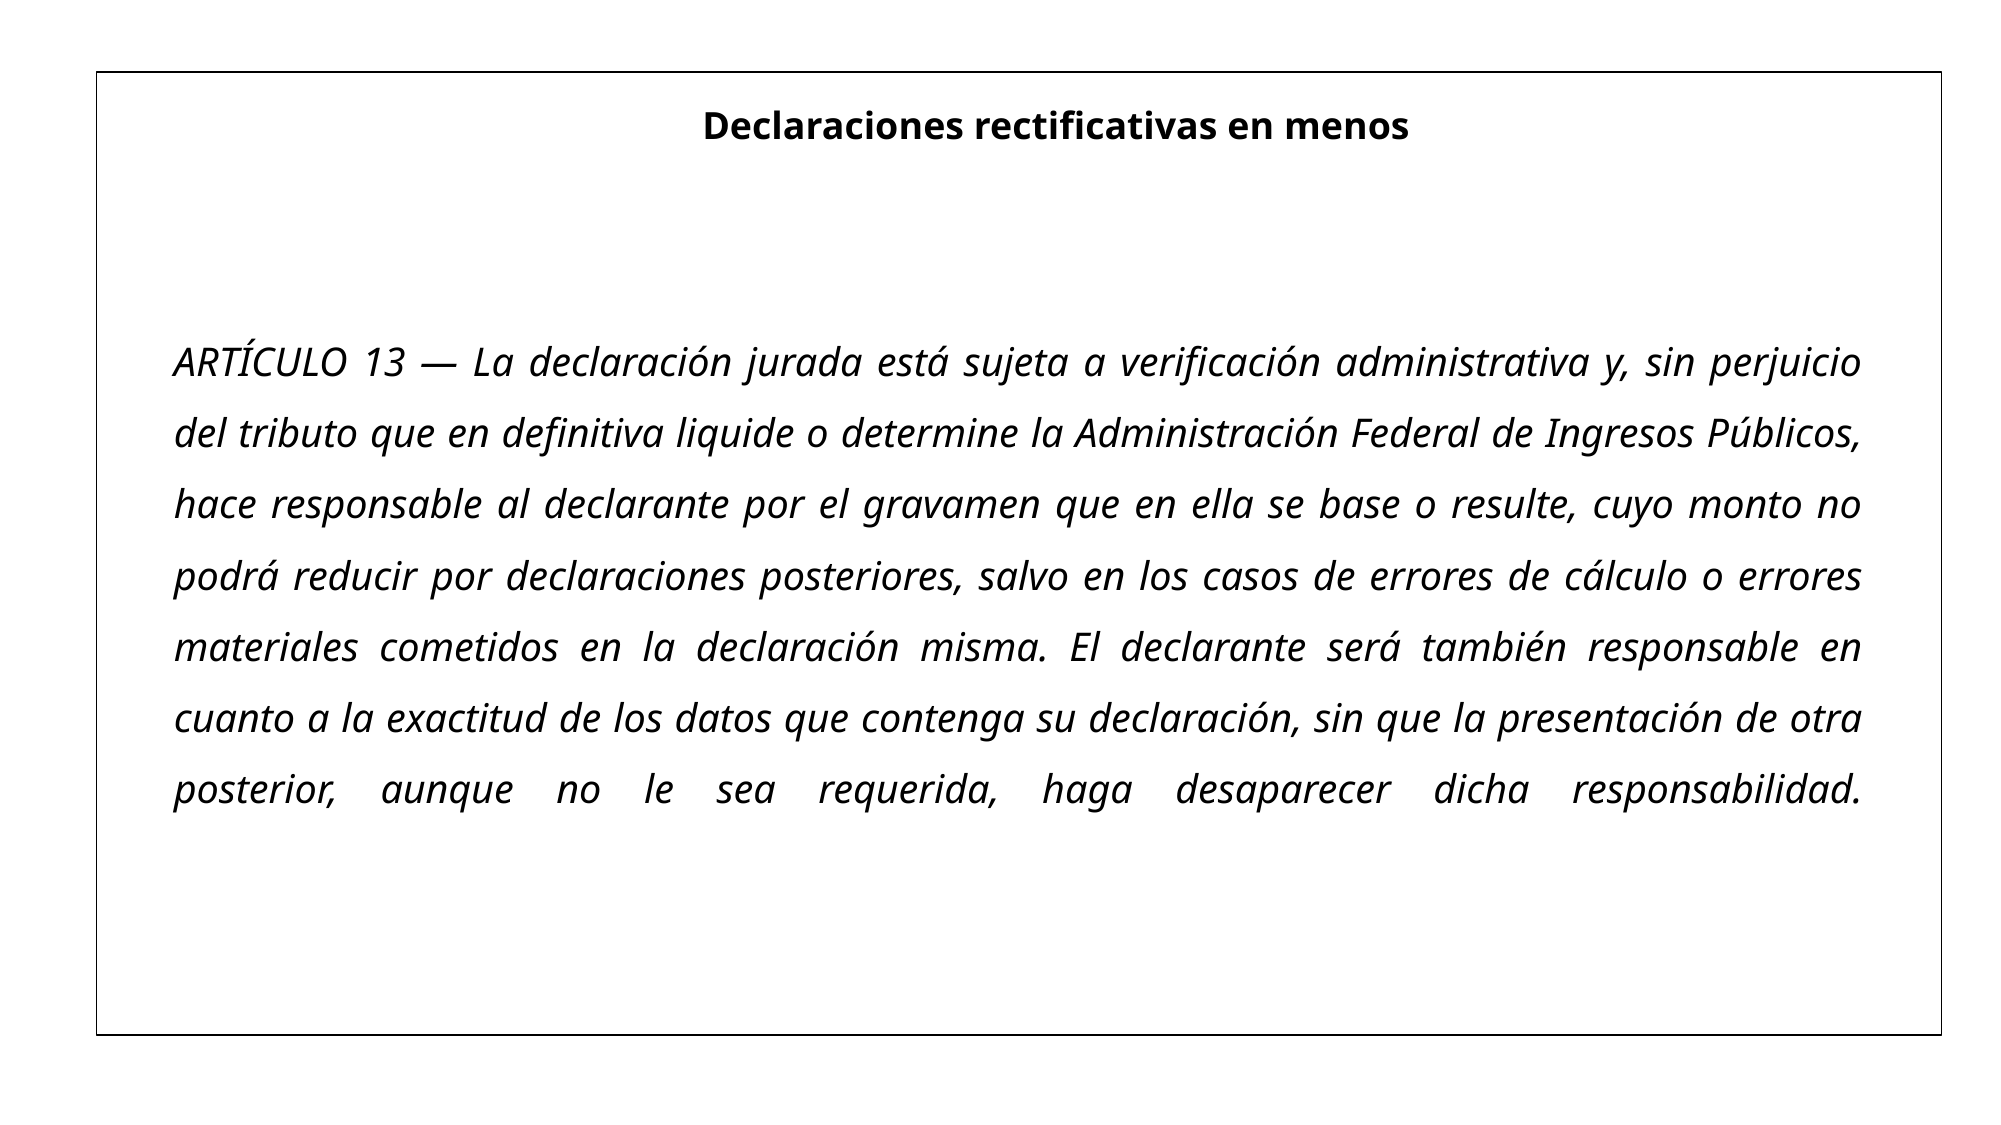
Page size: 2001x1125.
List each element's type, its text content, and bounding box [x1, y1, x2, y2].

list Declaraciones rectificativas en menos ARTÍCULO 13 — La declaración jurada está sujeta a verificación administrativa y, sin perjuicio del tributo que en definitiva liquide o determine la Administración Federal de Ingresos Públicos, hace responsable al declarante por el gravamen que en ella se base o resulte, cuyo monto no podrá reducir por declaraciones posteriores, salvo en los casos de errores de cálculo o errores materiales cometidos en la declaración misma. El declarante será también responsable en cuanto a la exactitud de los datos que contenga su declaración, sin que la presentación de otra posterior, aunque no le sea requerida, haga desaparecer dicha responsabilidad. [96, 72, 1942, 1035]
